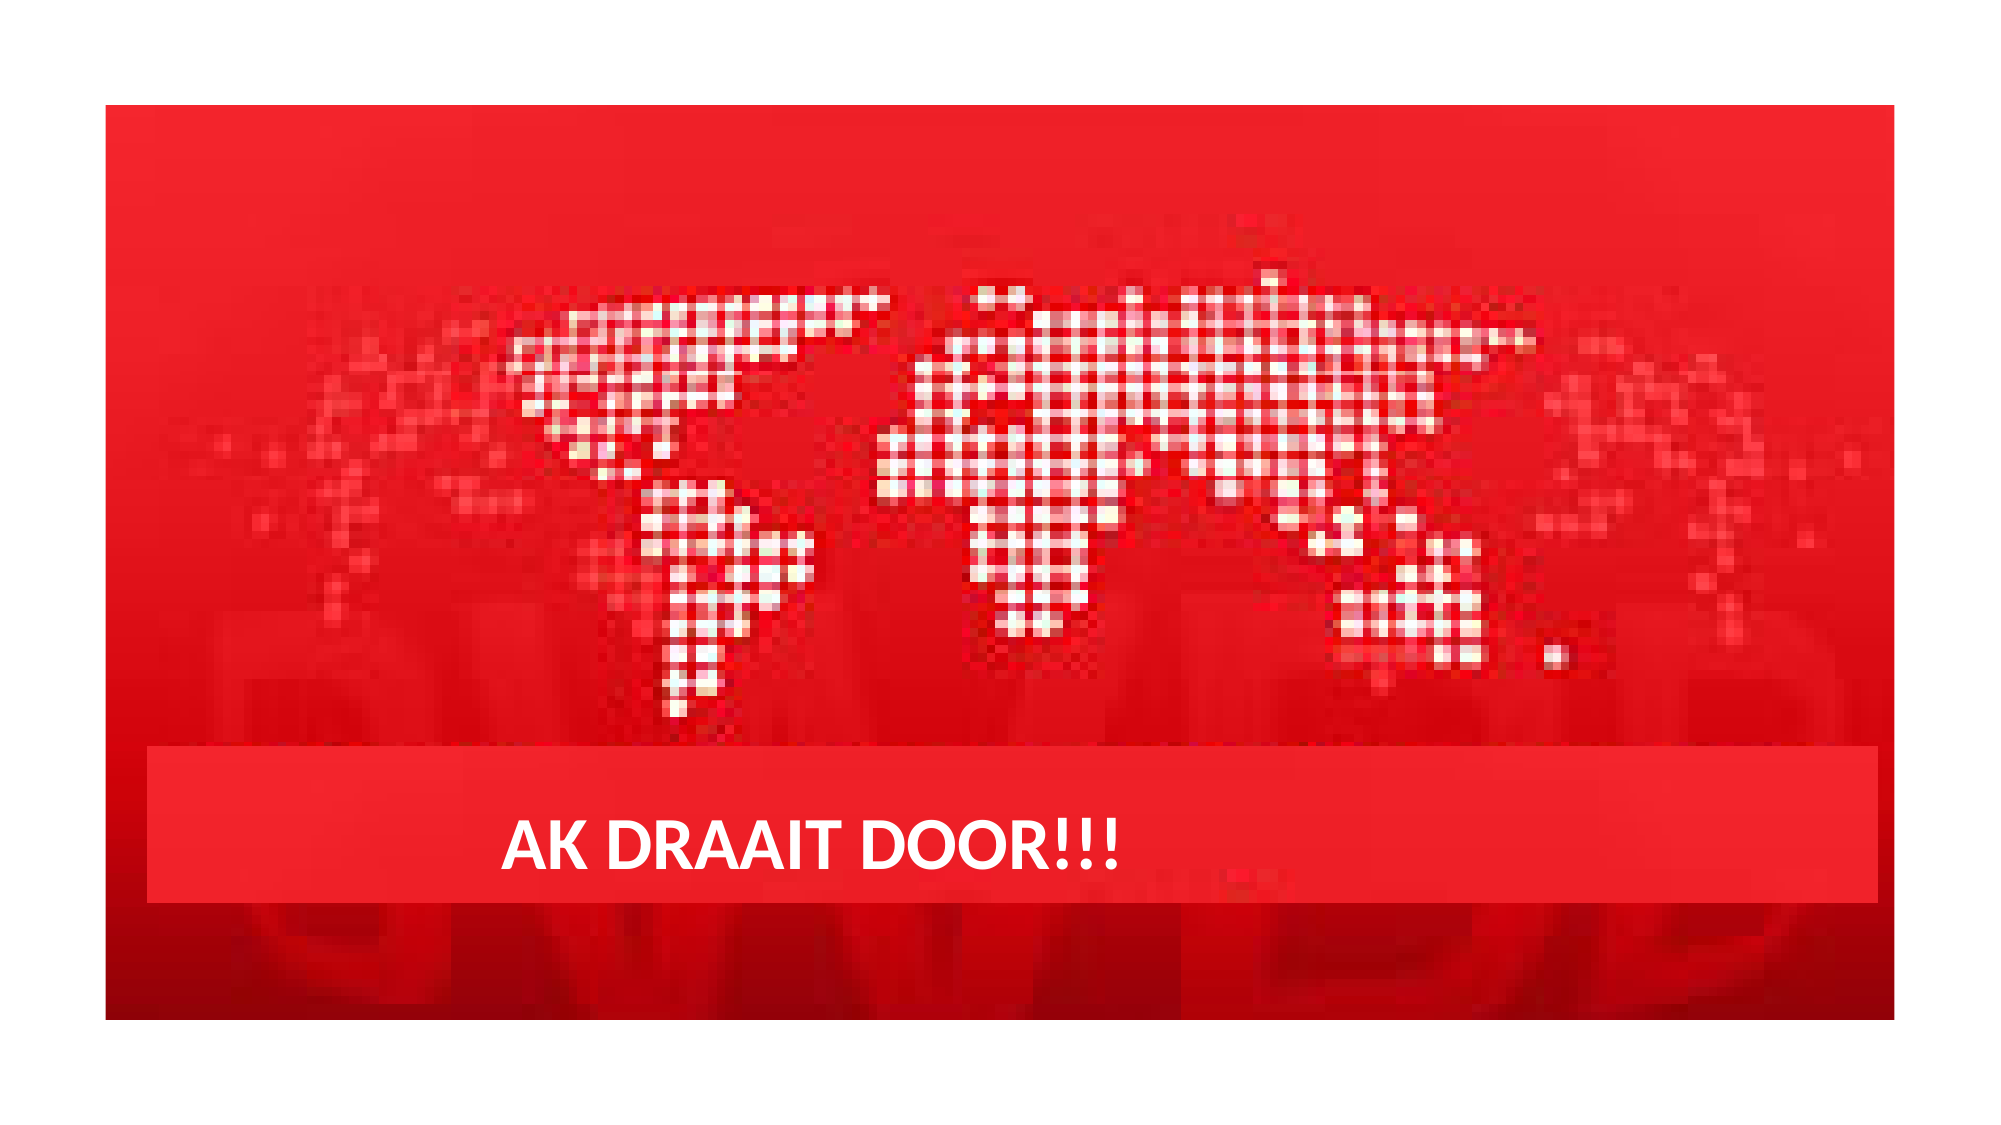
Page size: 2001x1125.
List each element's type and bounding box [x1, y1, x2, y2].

picture [105, 105, 1895, 1020]
